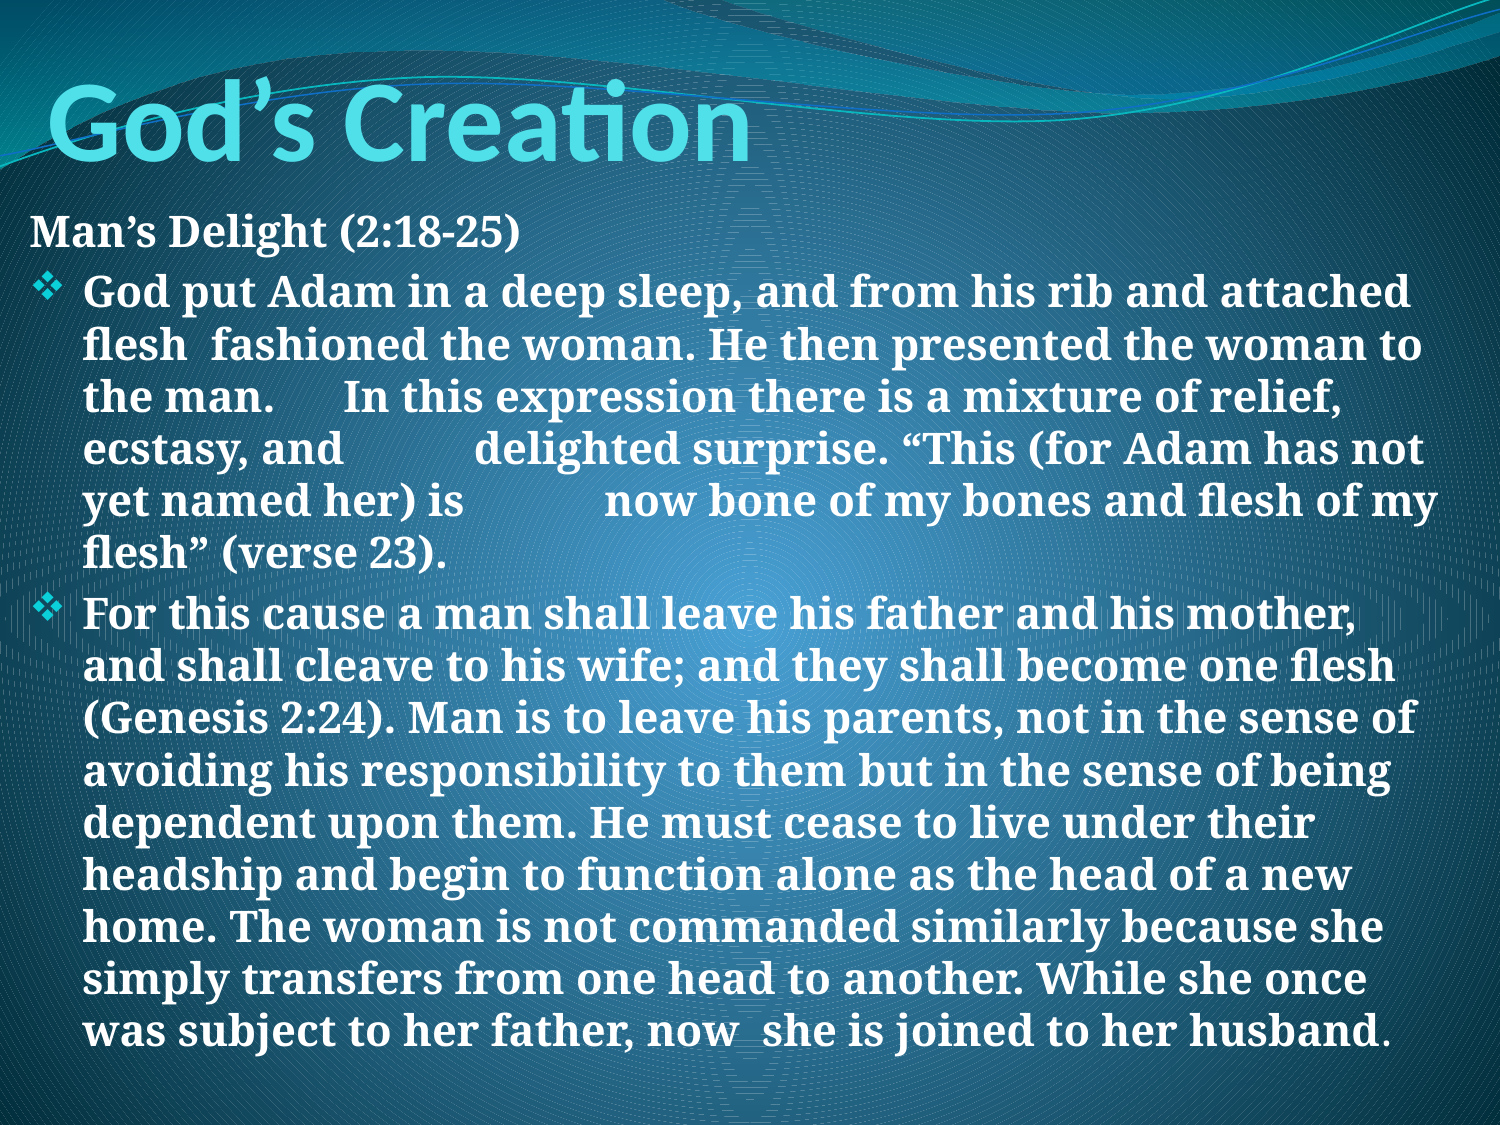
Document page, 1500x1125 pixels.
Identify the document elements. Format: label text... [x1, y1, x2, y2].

title God’s Creation [17, 30, 1483, 185]
subtitle Man’s Delight (2:18-25) God put Adam in a deep sleep, and from his rib and attached flesh fashioned the woman. He then presented the woman to the man. In this expression there is a mixture of relief, ecstasy, and delighted surprise. “This (for Adam has not yet named her) is now bone of my bones and flesh of my flesh” (verse 23). For this cause a man shall leave his father and his mother, and shall cleave to his wife; and they shall become one flesh (Genesis 2:24). Man is to leave his parents, not in the sense of avoiding his responsibility to them but in the sense of being dependent upon them. He must cease to live under their headship and begin to function alone as the head of a new home. The woman is not commanded similarly because she simply transfers from one head to another. While she once was subject to her father, now she is joined to her husband. [29, 196, 1459, 1106]
